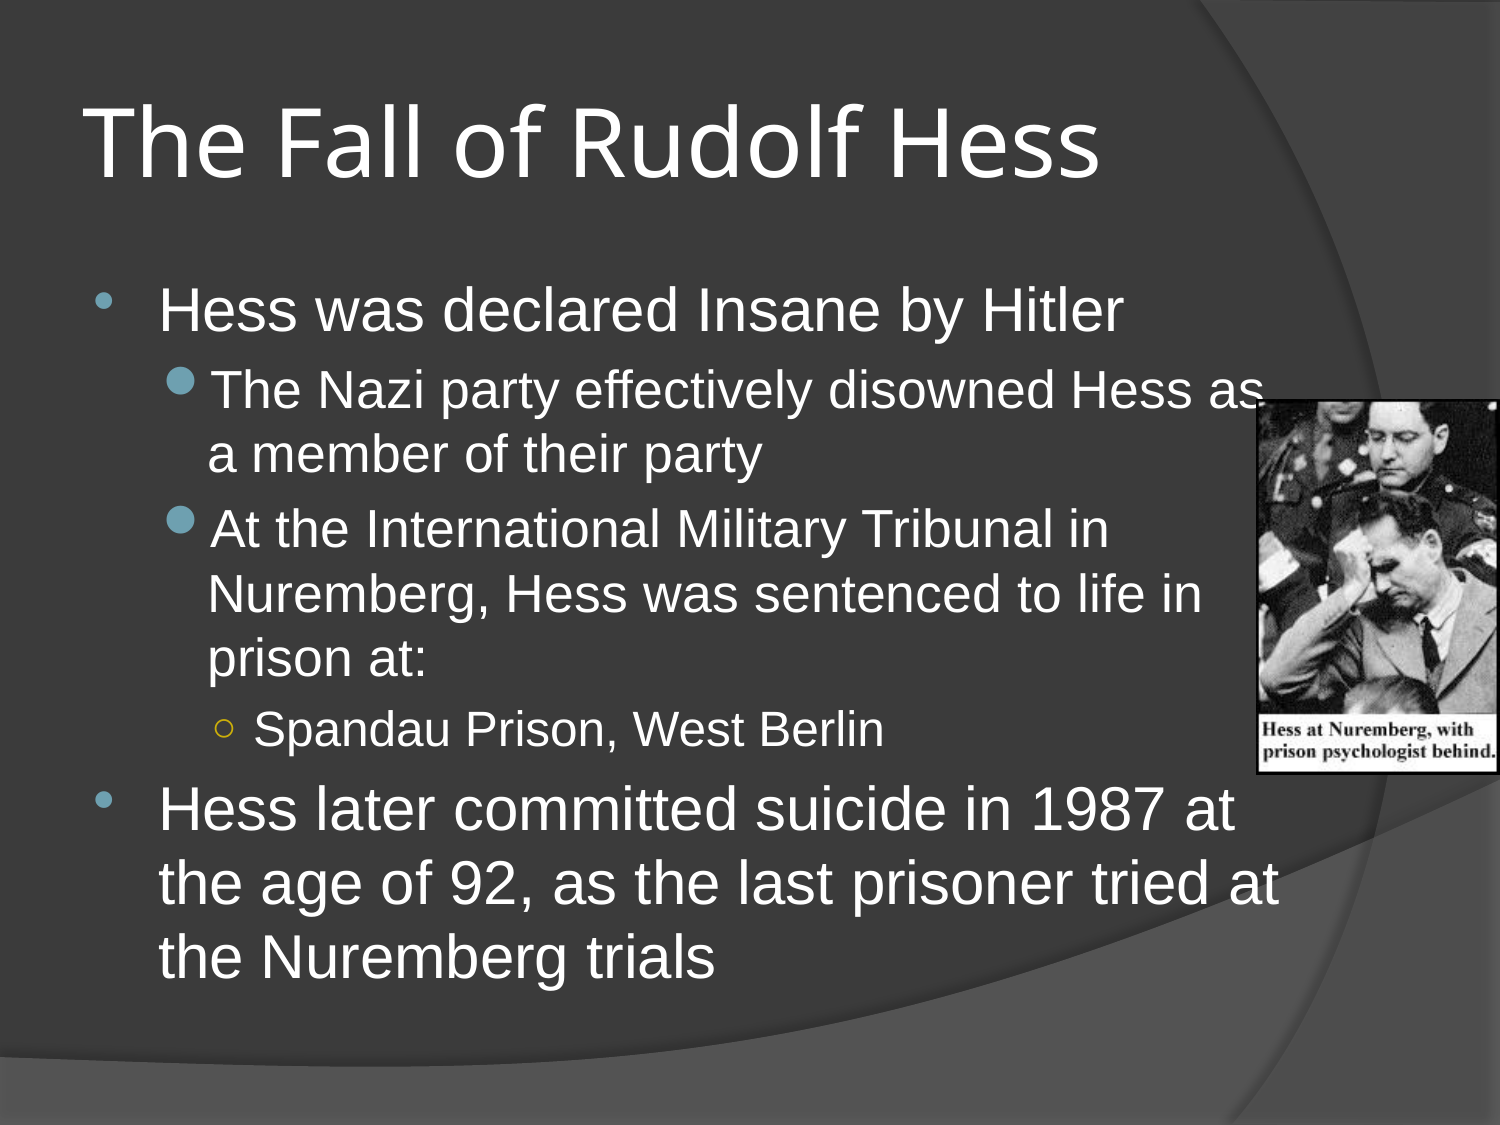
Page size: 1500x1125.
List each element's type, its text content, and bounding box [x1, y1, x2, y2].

list Hess was declared Insane by Hitler The Nazi party effectively disowned Hess as a member of their party At the International Military Tribunal in Nuremberg, Hess was sentenced to life in prison at: Spandau Prison, West Berlin Hess later committed suicide in 1987 at the age of 92, as the last prisoner tried at the Nuremberg trials [75, 262, 1300, 1005]
picture [1256, 399, 1500, 776]
title The Fall of Rudolf Hess [75, 45, 1300, 233]
